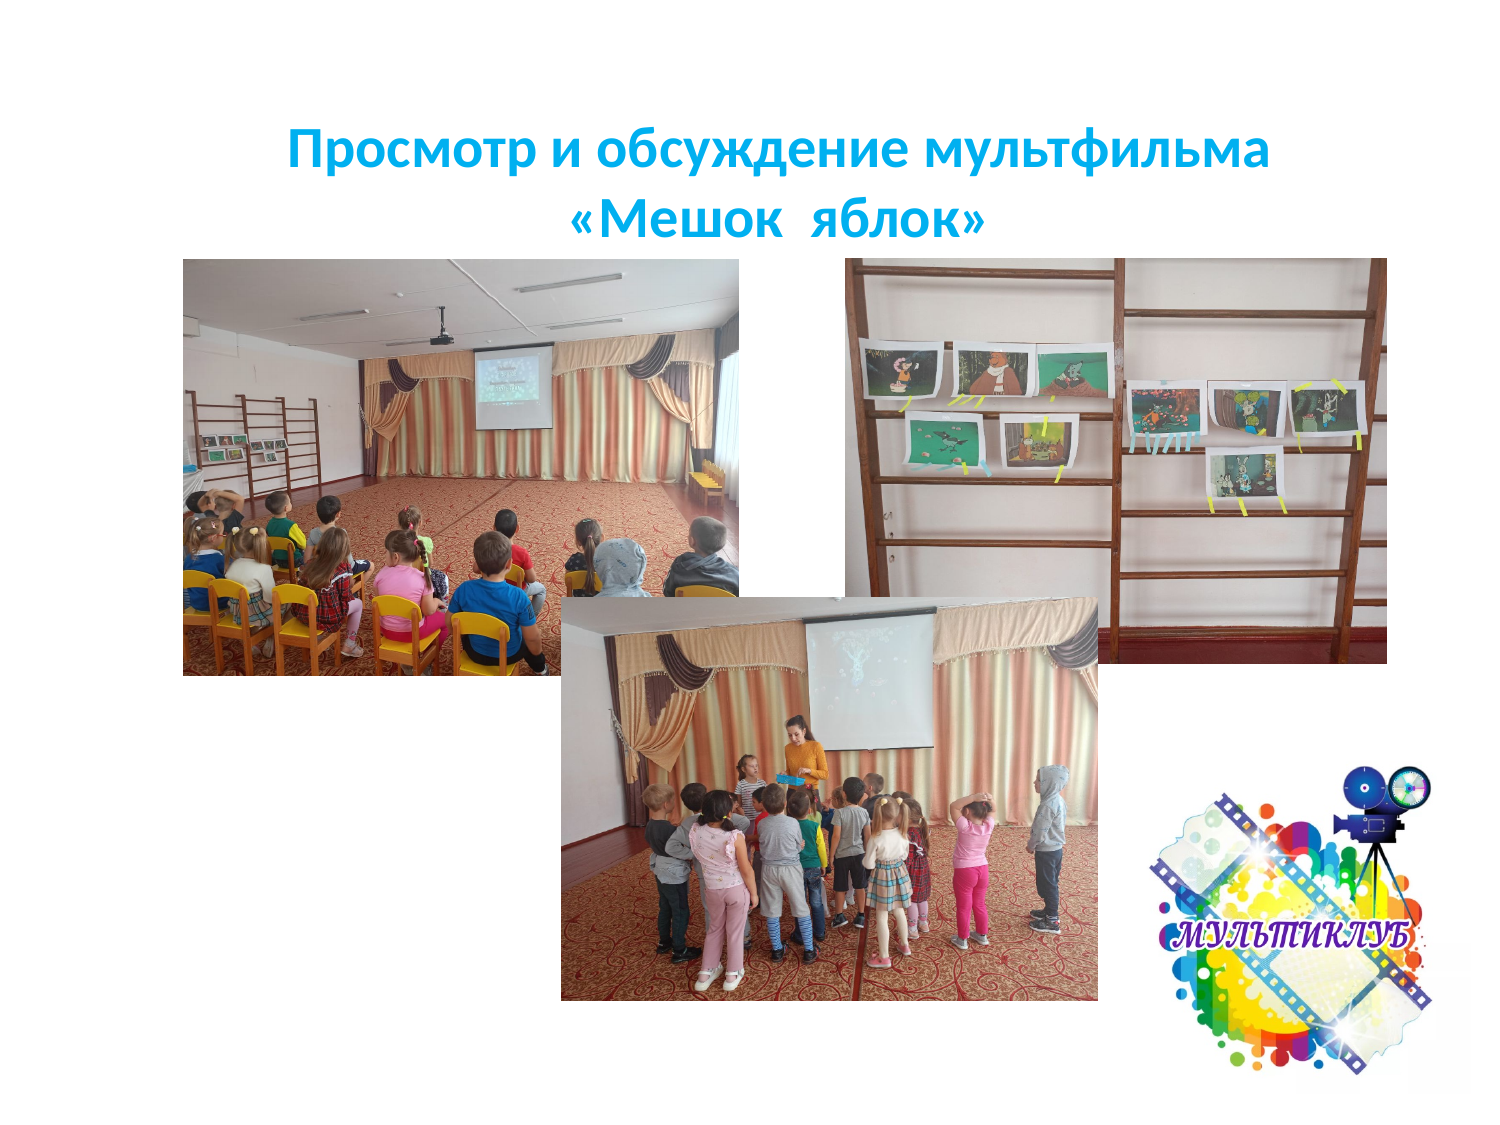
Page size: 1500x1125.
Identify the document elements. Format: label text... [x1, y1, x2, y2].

picture [182, 257, 1387, 1001]
picture [1115, 739, 1471, 1095]
text_box Просмотр и обсуждение мультфильма «Мешок яблок» [182, 101, 1376, 257]
